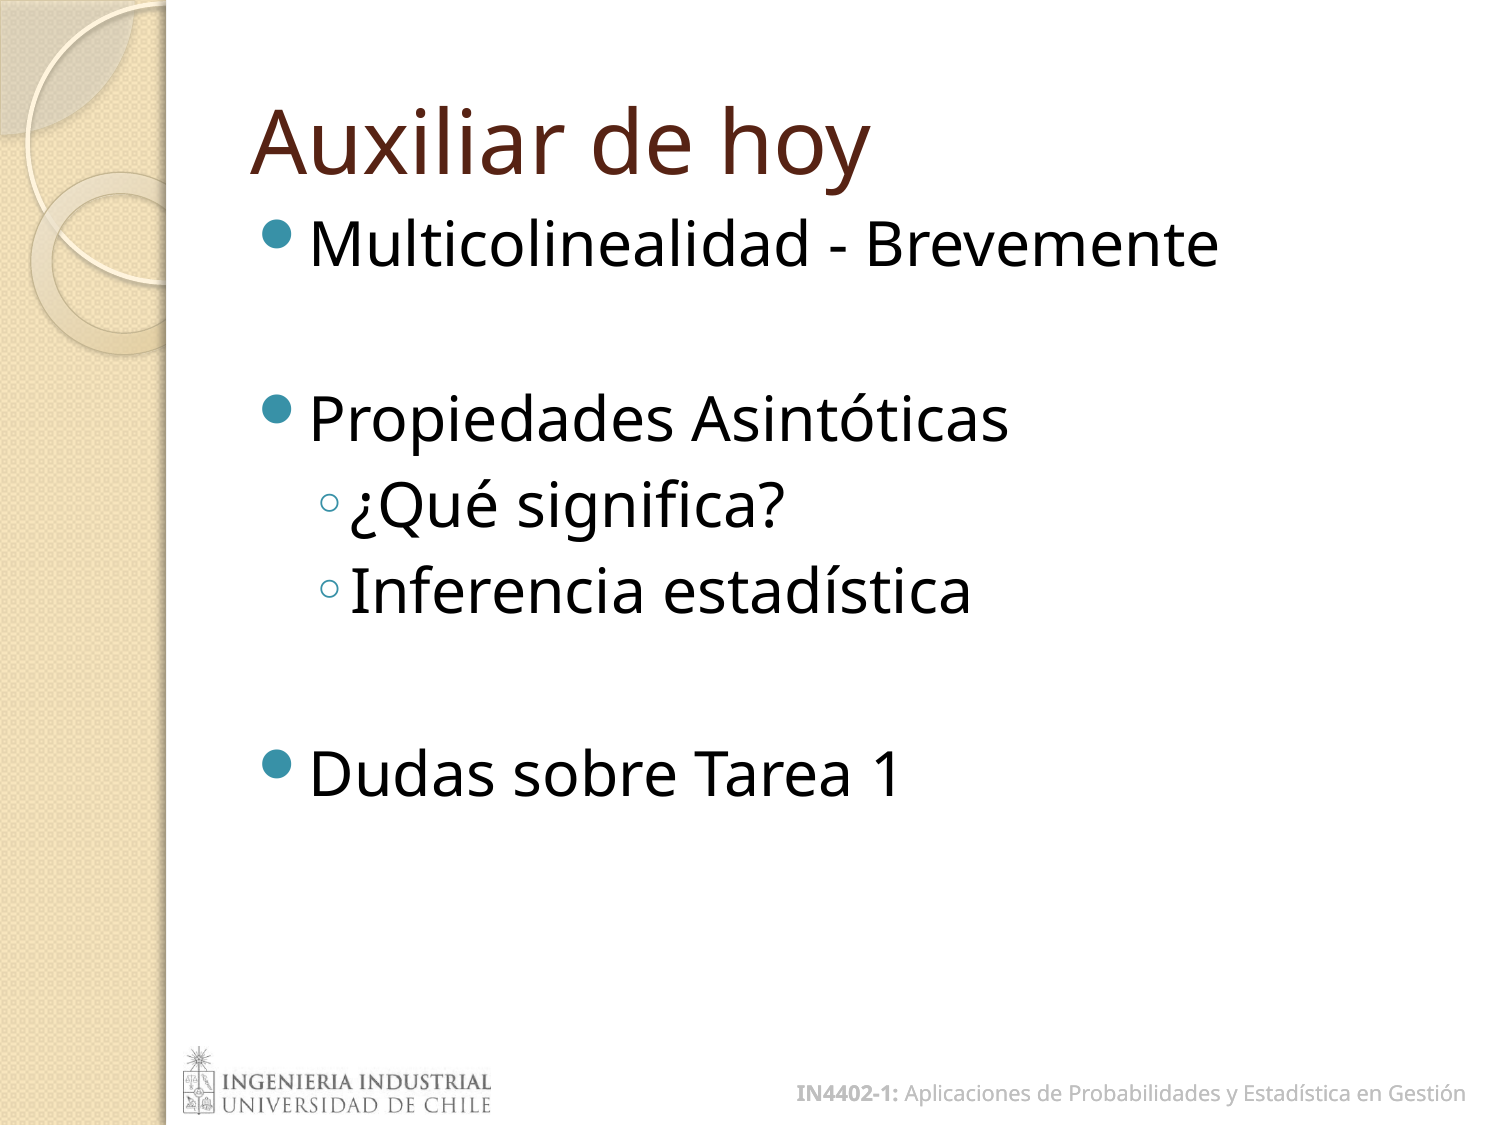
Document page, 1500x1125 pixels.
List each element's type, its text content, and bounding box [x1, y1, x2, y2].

text_box IN4402-1: Aplicaciones de Probabilidades y Estadística en Gestión [750, 1072, 1483, 1114]
picture [183, 1046, 491, 1115]
title Auxiliar de hoy [235, 45, 1466, 233]
list Multicolinealidad - Brevemente Propiedades Asintóticas ¿Qué significa? Inferencia estadística Dudas sobre Tarea 1 [230, 196, 1461, 984]
